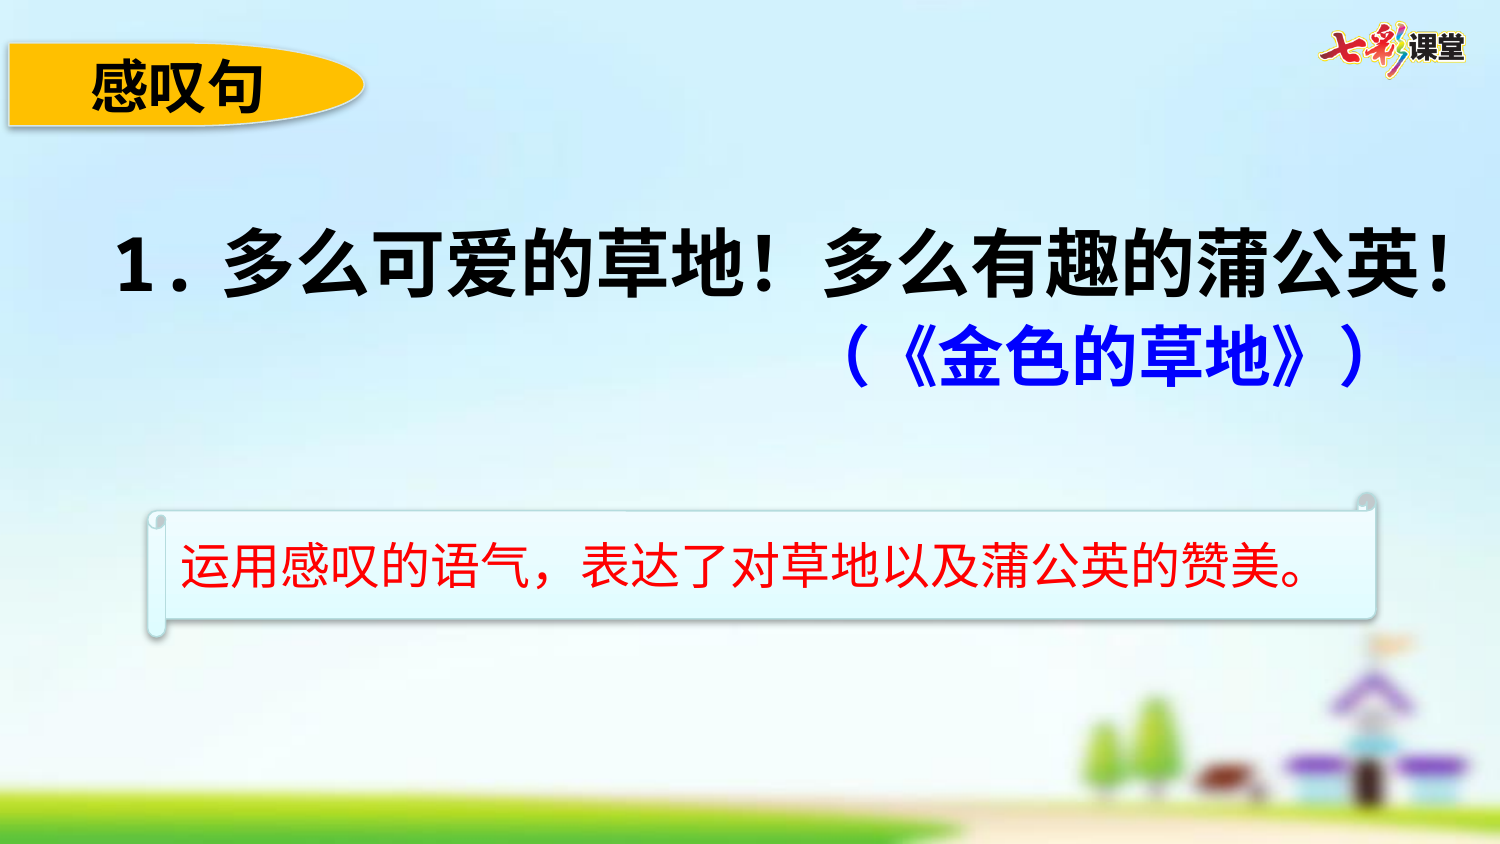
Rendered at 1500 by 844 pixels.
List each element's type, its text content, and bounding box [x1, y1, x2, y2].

text_box 1.多么可爱的草地！多么有趣的蒲公英！ （《金色的草地》） [28, 209, 1436, 404]
text_box 运用感叹的语气，表达了对草地以及蒲公英的赞美。 [146, 491, 1377, 638]
picture [0, 0, 1500, 844]
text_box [0, 42, 365, 127]
